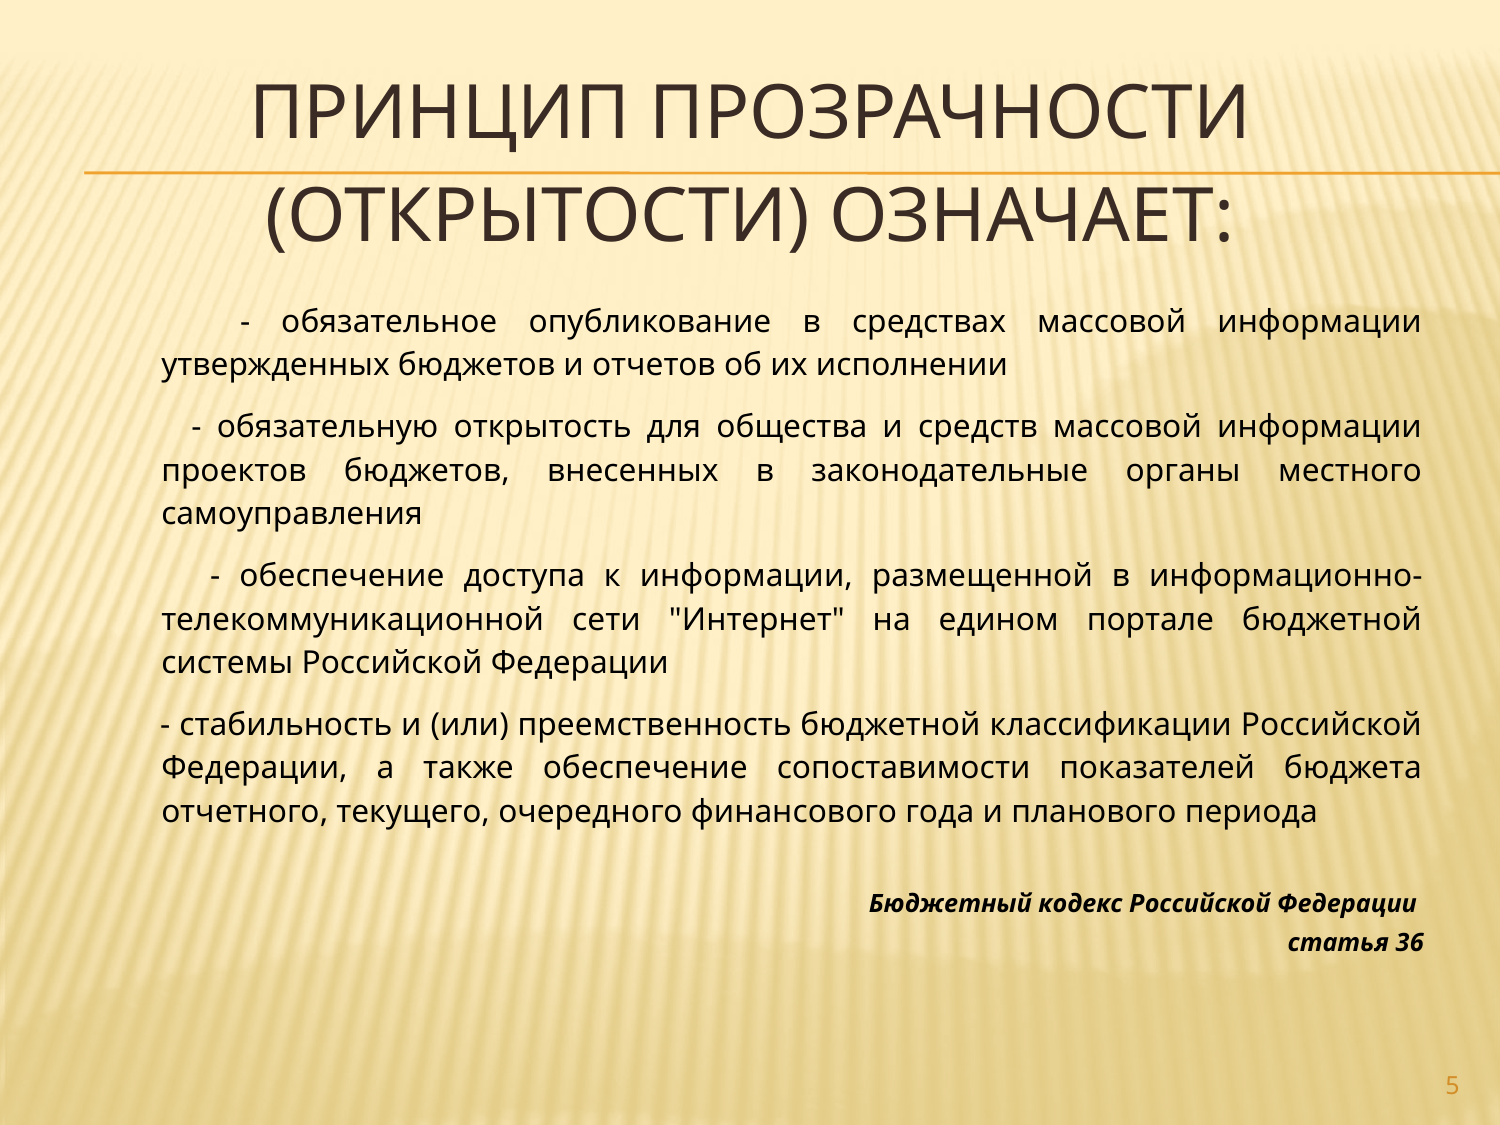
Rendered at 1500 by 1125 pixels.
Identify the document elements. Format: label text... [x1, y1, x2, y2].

slide_number 5 [1350, 1061, 1475, 1103]
title Принцип прозрачности (открытости) означает: [75, 42, 1425, 279]
list - обязательное опубликование в средствах массовой информации утвержденных бюджетов и отчетов об их исполнении - обязательную открытость для общества и средств массовой информации проектов бюджетов, внесенных в законодательные органы местного самоуправления - обеспечение доступа к информации, размещенной в информационно-телекоммуникационной сети "Интернет" на едином портале бюджетной системы Российской Федерации - стабильность и (или) преемственность бюджетной классификации Российской Федерации, а также обеспечение сопоставимости показателей бюджета отчетного, текущего, очередного финансового года и планового периода Бюджетный кодекс Российской Федерации статья 36 [100, 290, 1439, 994]
